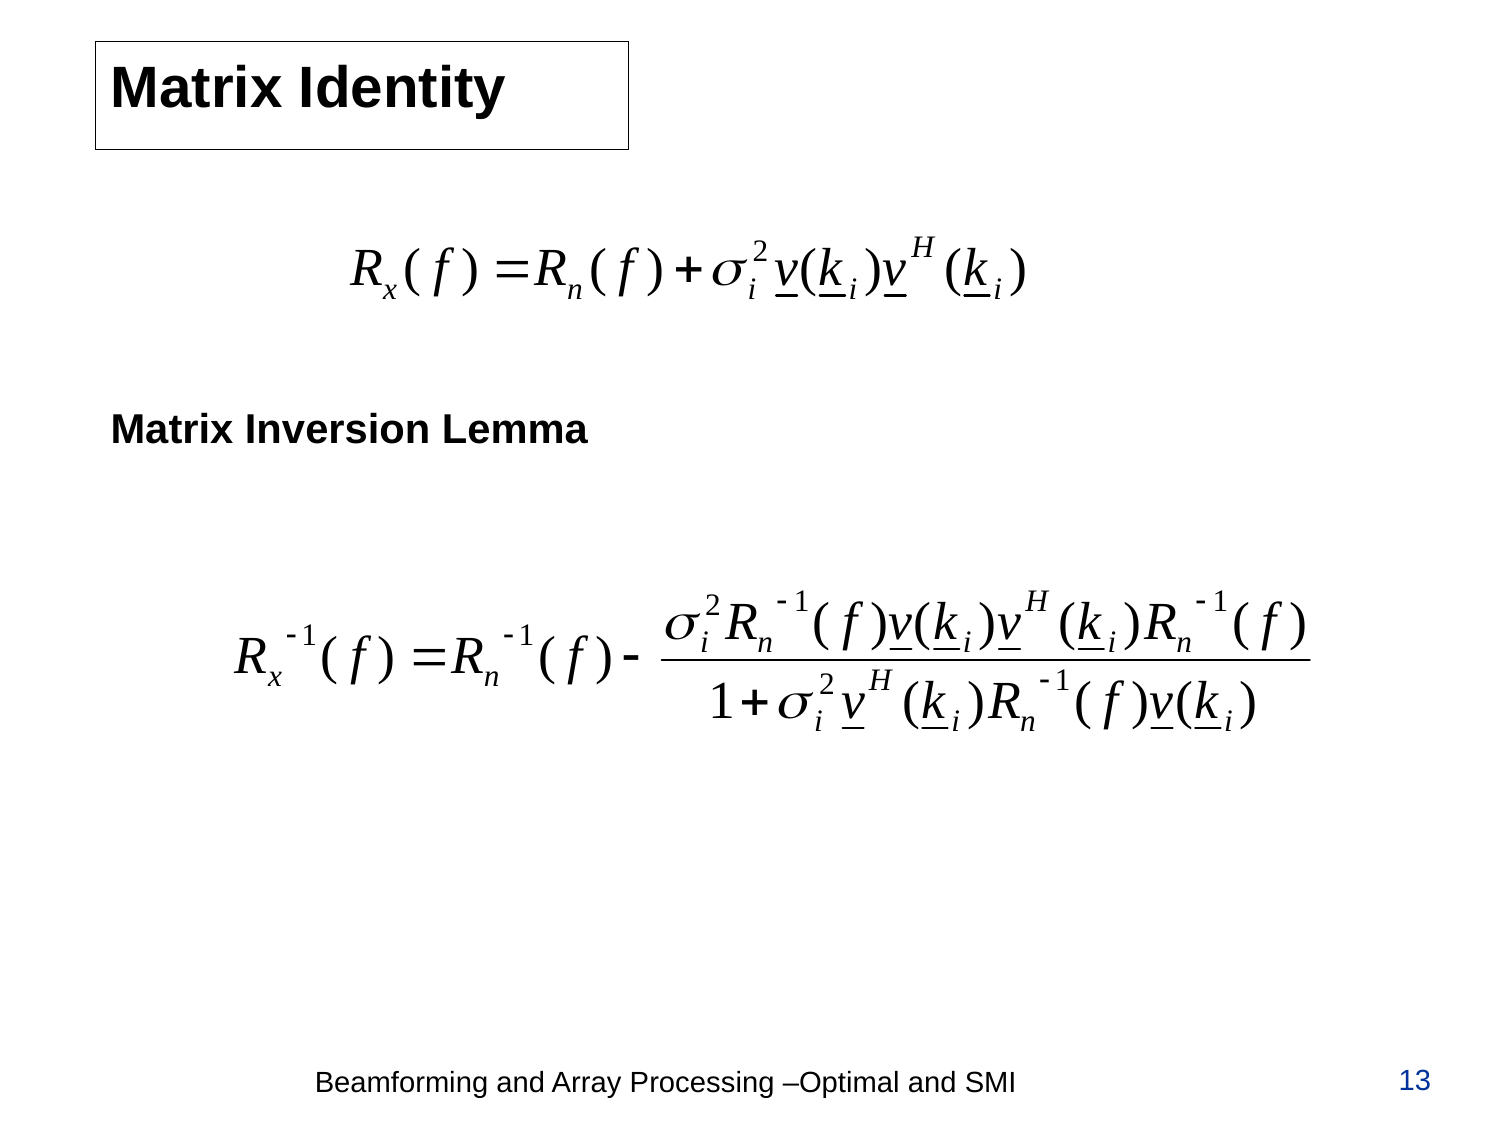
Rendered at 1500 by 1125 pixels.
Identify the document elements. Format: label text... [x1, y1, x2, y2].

title Matrix Identity [95, 41, 629, 150]
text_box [224, 574, 1320, 746]
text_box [339, 222, 1036, 313]
text_box Matrix Inversion Lemma [95, 384, 629, 466]
slide_number 13 [1207, 1055, 1447, 1102]
